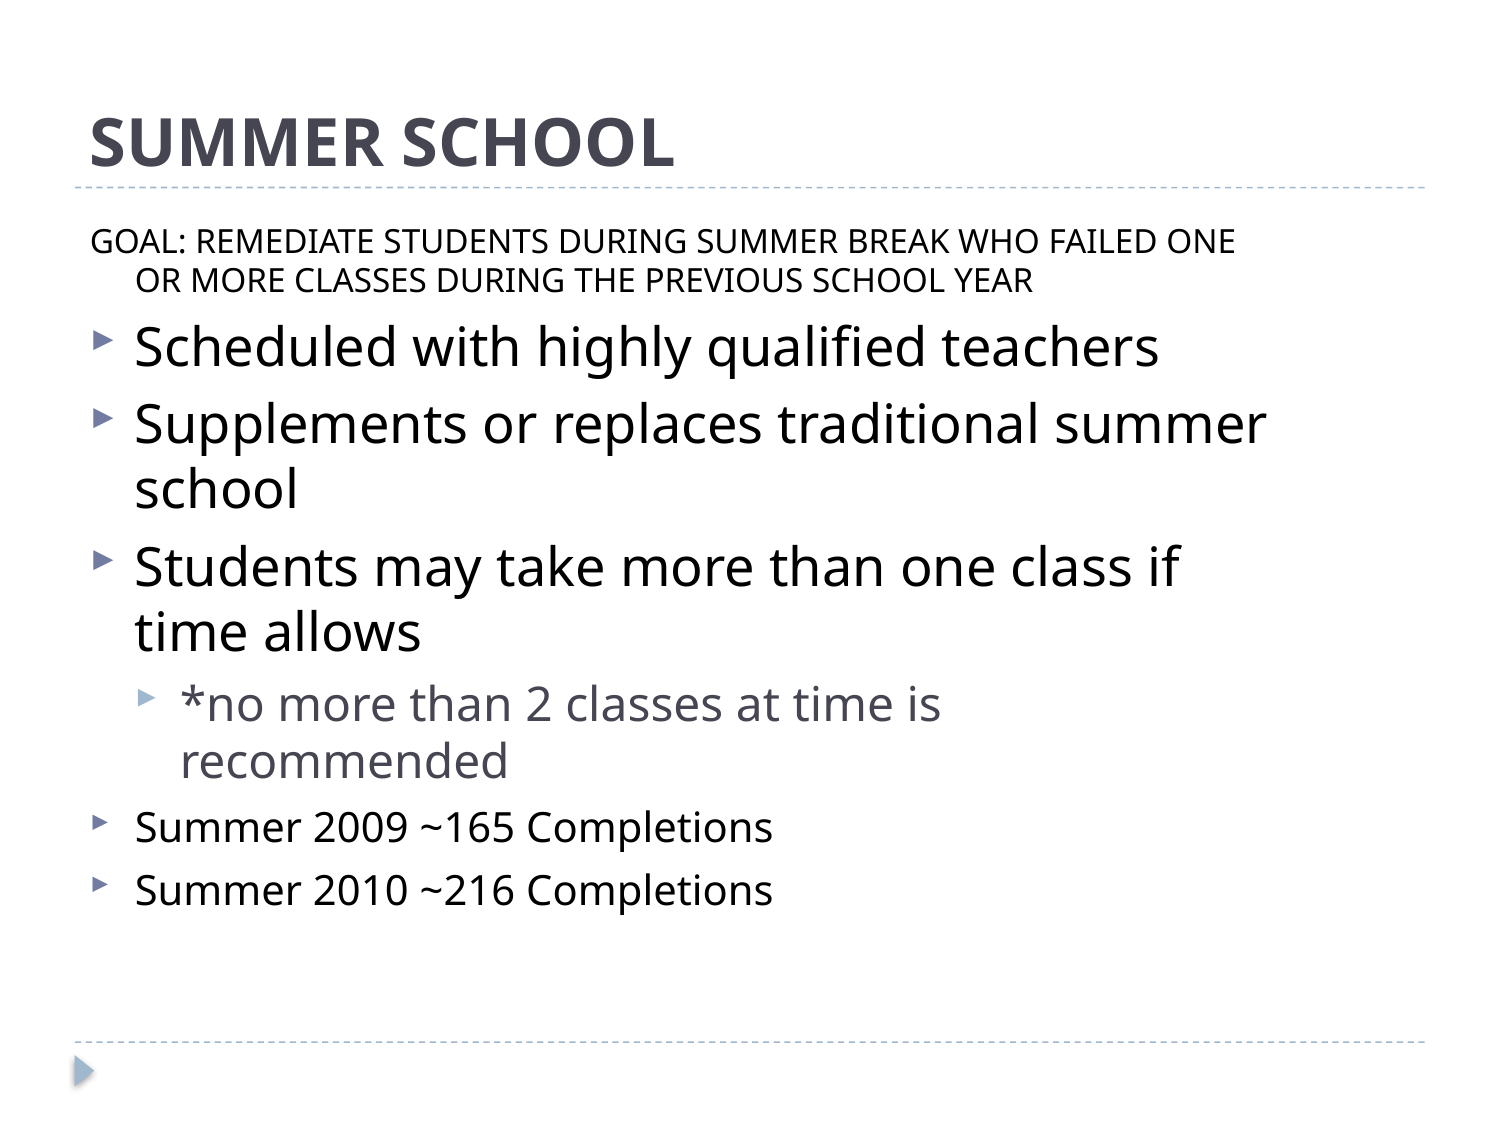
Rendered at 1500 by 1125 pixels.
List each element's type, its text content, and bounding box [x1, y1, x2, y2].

title Summer School [75, 24, 1425, 188]
list Goal: Remediate students during summer break who failed one or more classes during the previous school year Scheduled with highly qualified teachers Supplements or replaces traditional summer school Students may take more than one class if time allows *no more than 2 classes at time is recommended Summer 2009 ~165 Completions Summer 2010 ~216 Completions [75, 212, 1300, 955]
